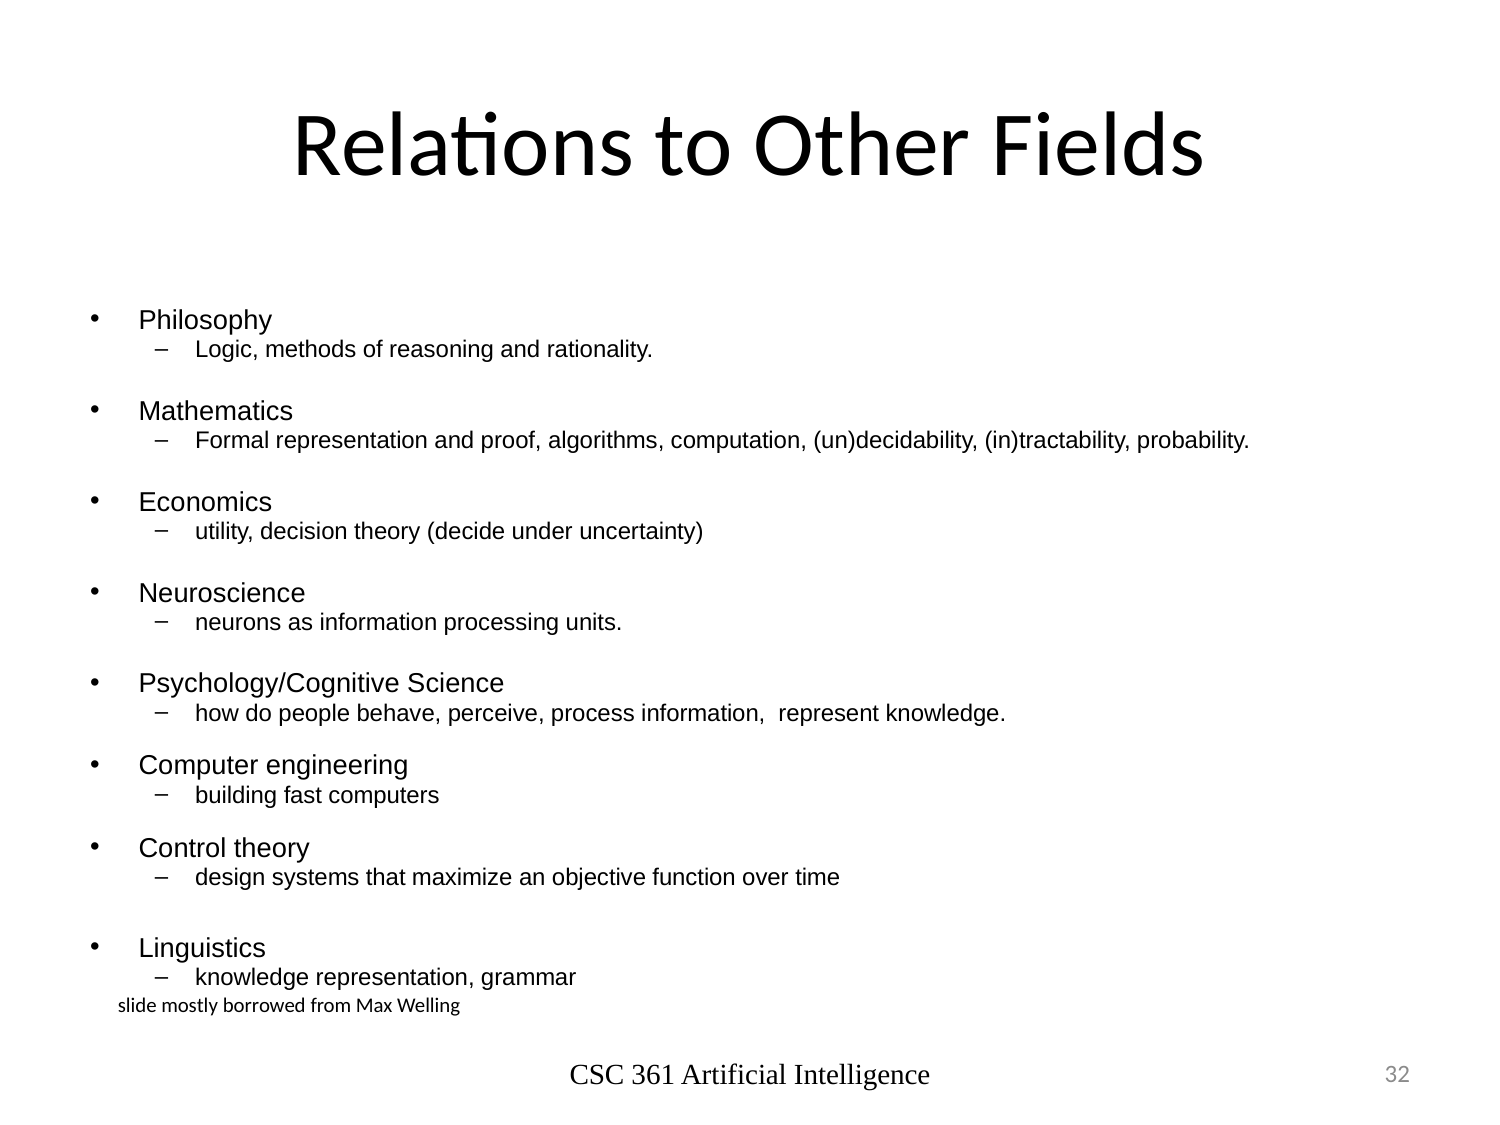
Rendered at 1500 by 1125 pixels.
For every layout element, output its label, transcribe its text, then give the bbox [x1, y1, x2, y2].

footer CSC 361 Artificial Intelligence [512, 1042, 988, 1103]
list Philosophy Logic, methods of reasoning and rationality. Mathematics Formal representation and proof, algorithms, computation, (un)decidability, (in)tractability, probability. Economics utility, decision theory (decide under uncertainty) Neuroscience neurons as information processing units. Psychology/Cognitive Science how do people behave, perceive, process information, represent knowledge. Computer engineering building fast computers Control theory design systems that maximize an objective function over time Linguistics knowledge representation, grammar [75, 262, 1425, 1005]
title Relations to Other Fields [75, 45, 1425, 233]
text_box slide mostly borrowed from Max Welling [103, 984, 476, 1025]
slide_number 32 [1074, 1042, 1425, 1103]
